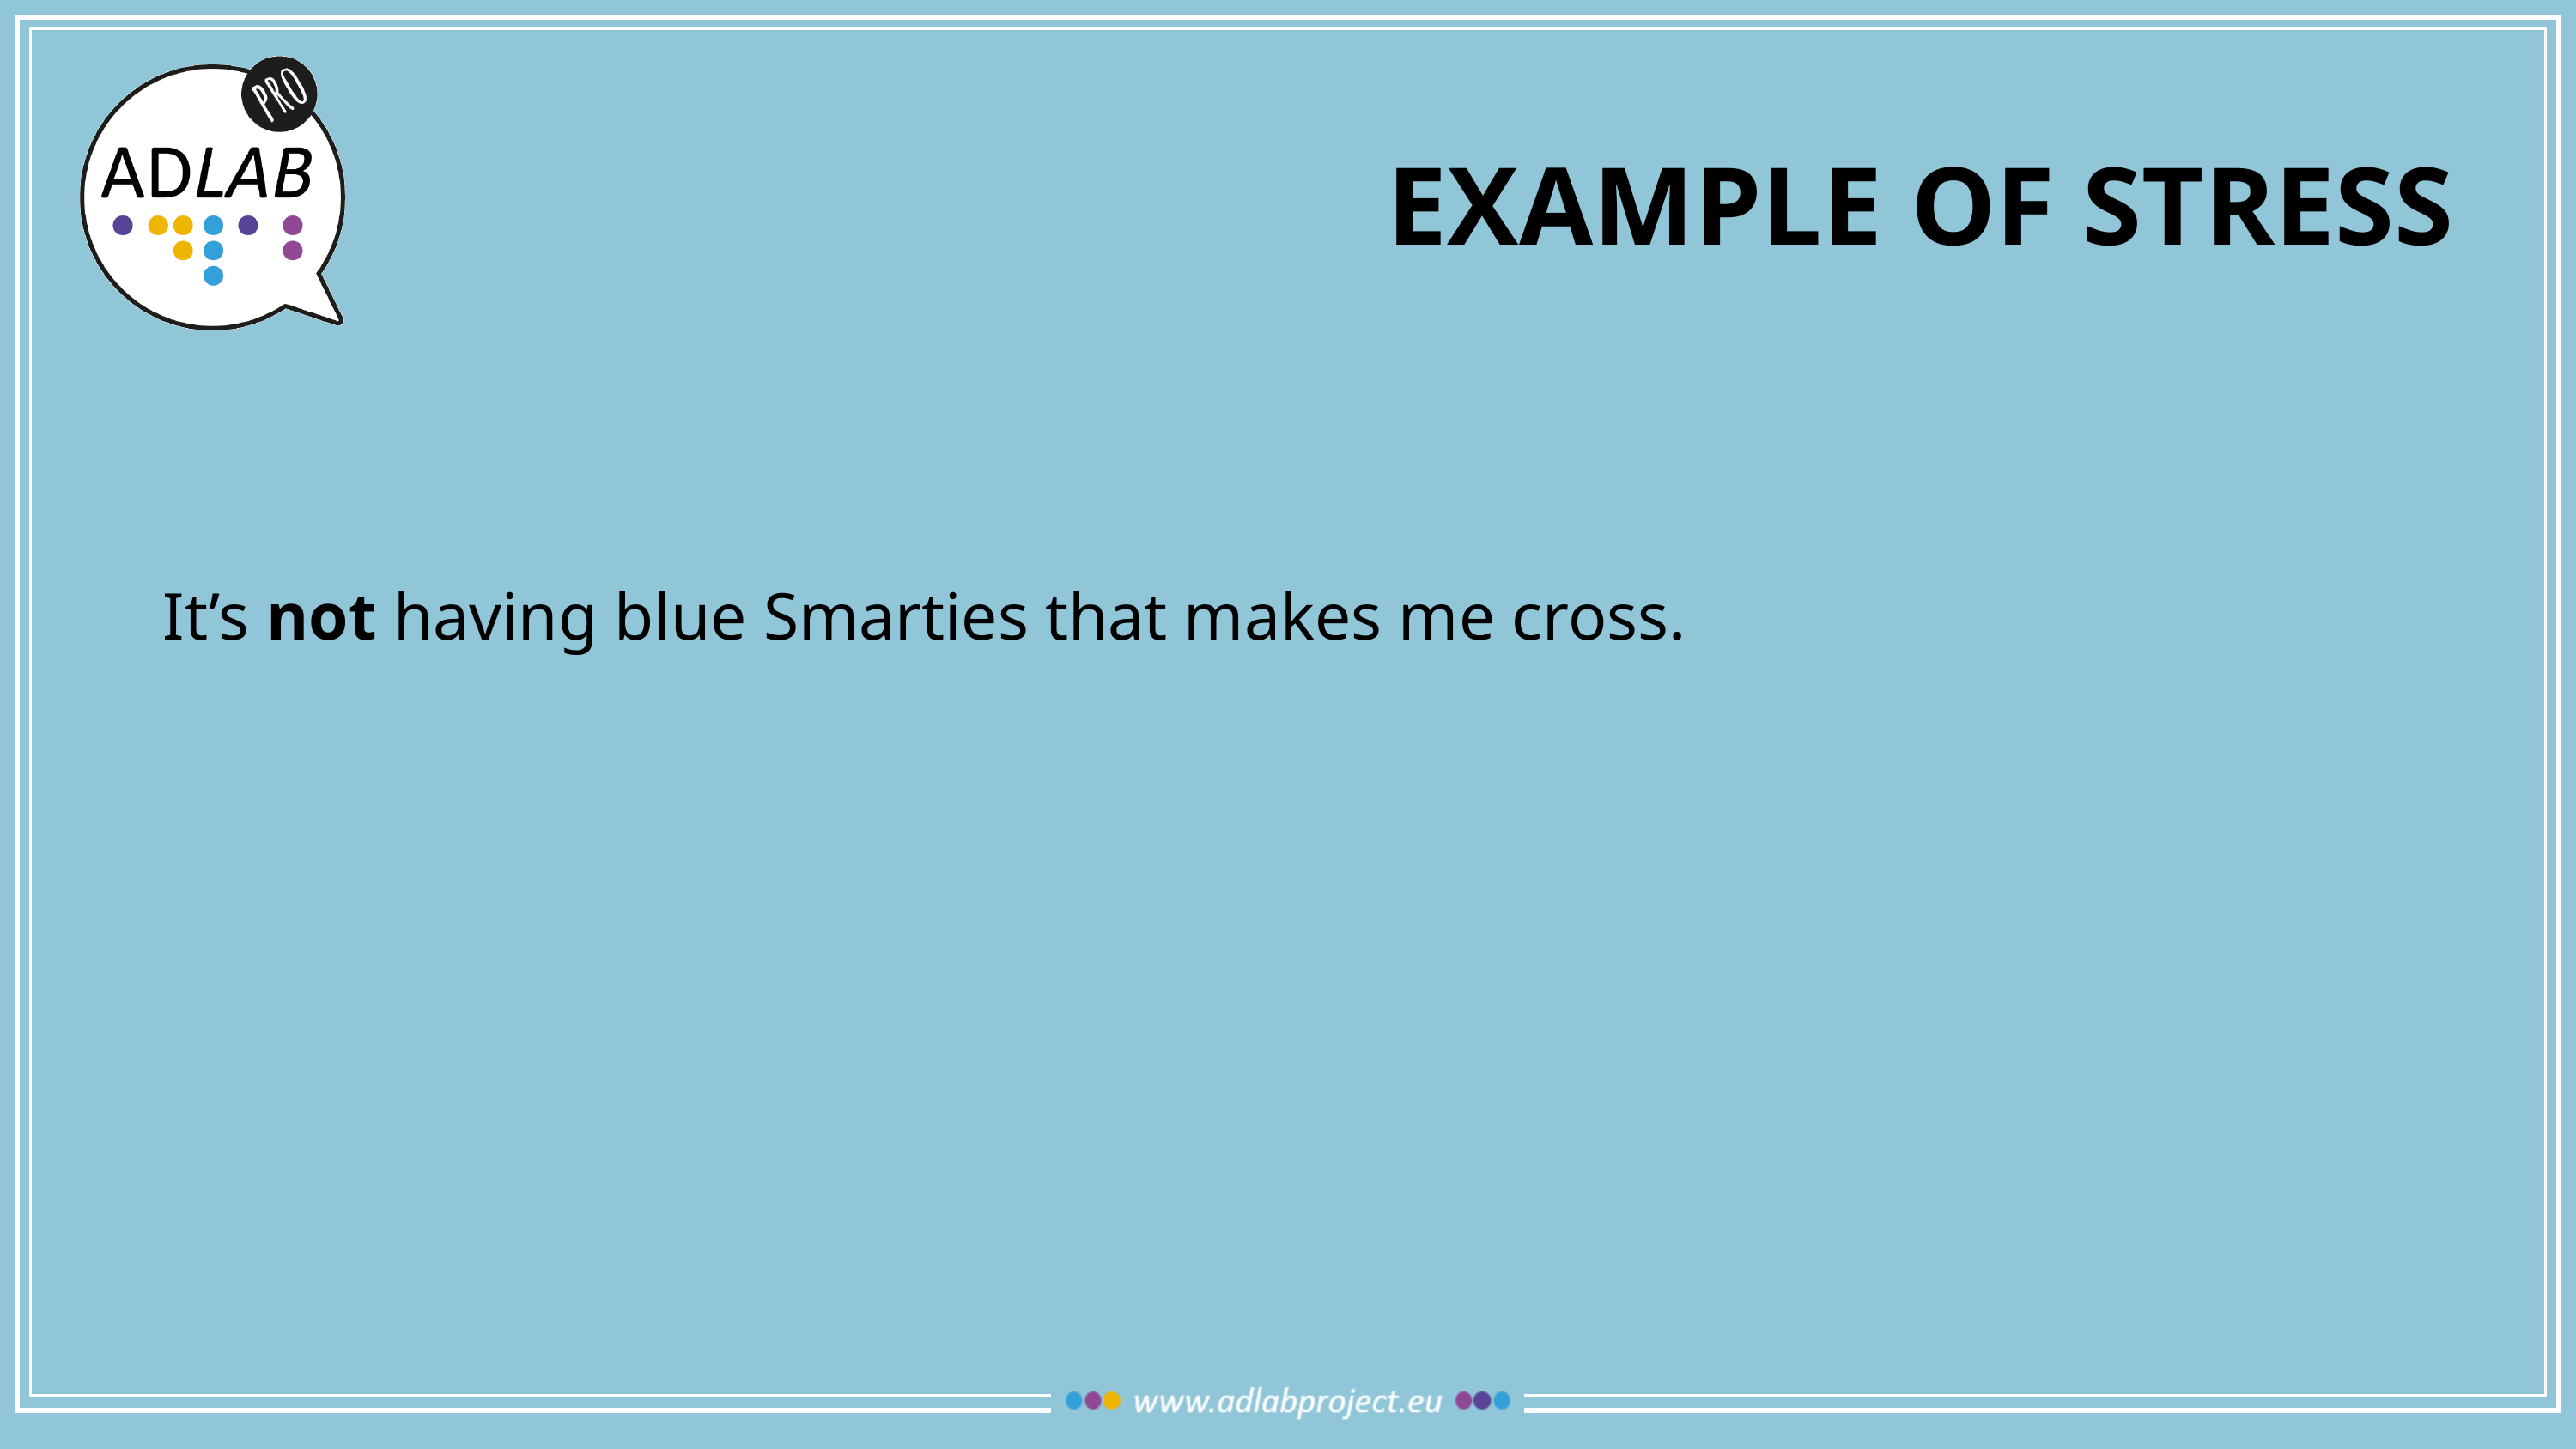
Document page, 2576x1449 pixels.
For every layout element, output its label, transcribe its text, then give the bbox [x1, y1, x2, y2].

list It’s not having blue Smarties that makes me cross. [150, 431, 2467, 1385]
picture [72, 49, 353, 330]
title EXAMPLE OF STRESS [384, 70, 2467, 351]
picture [1051, 1385, 1524, 1429]
